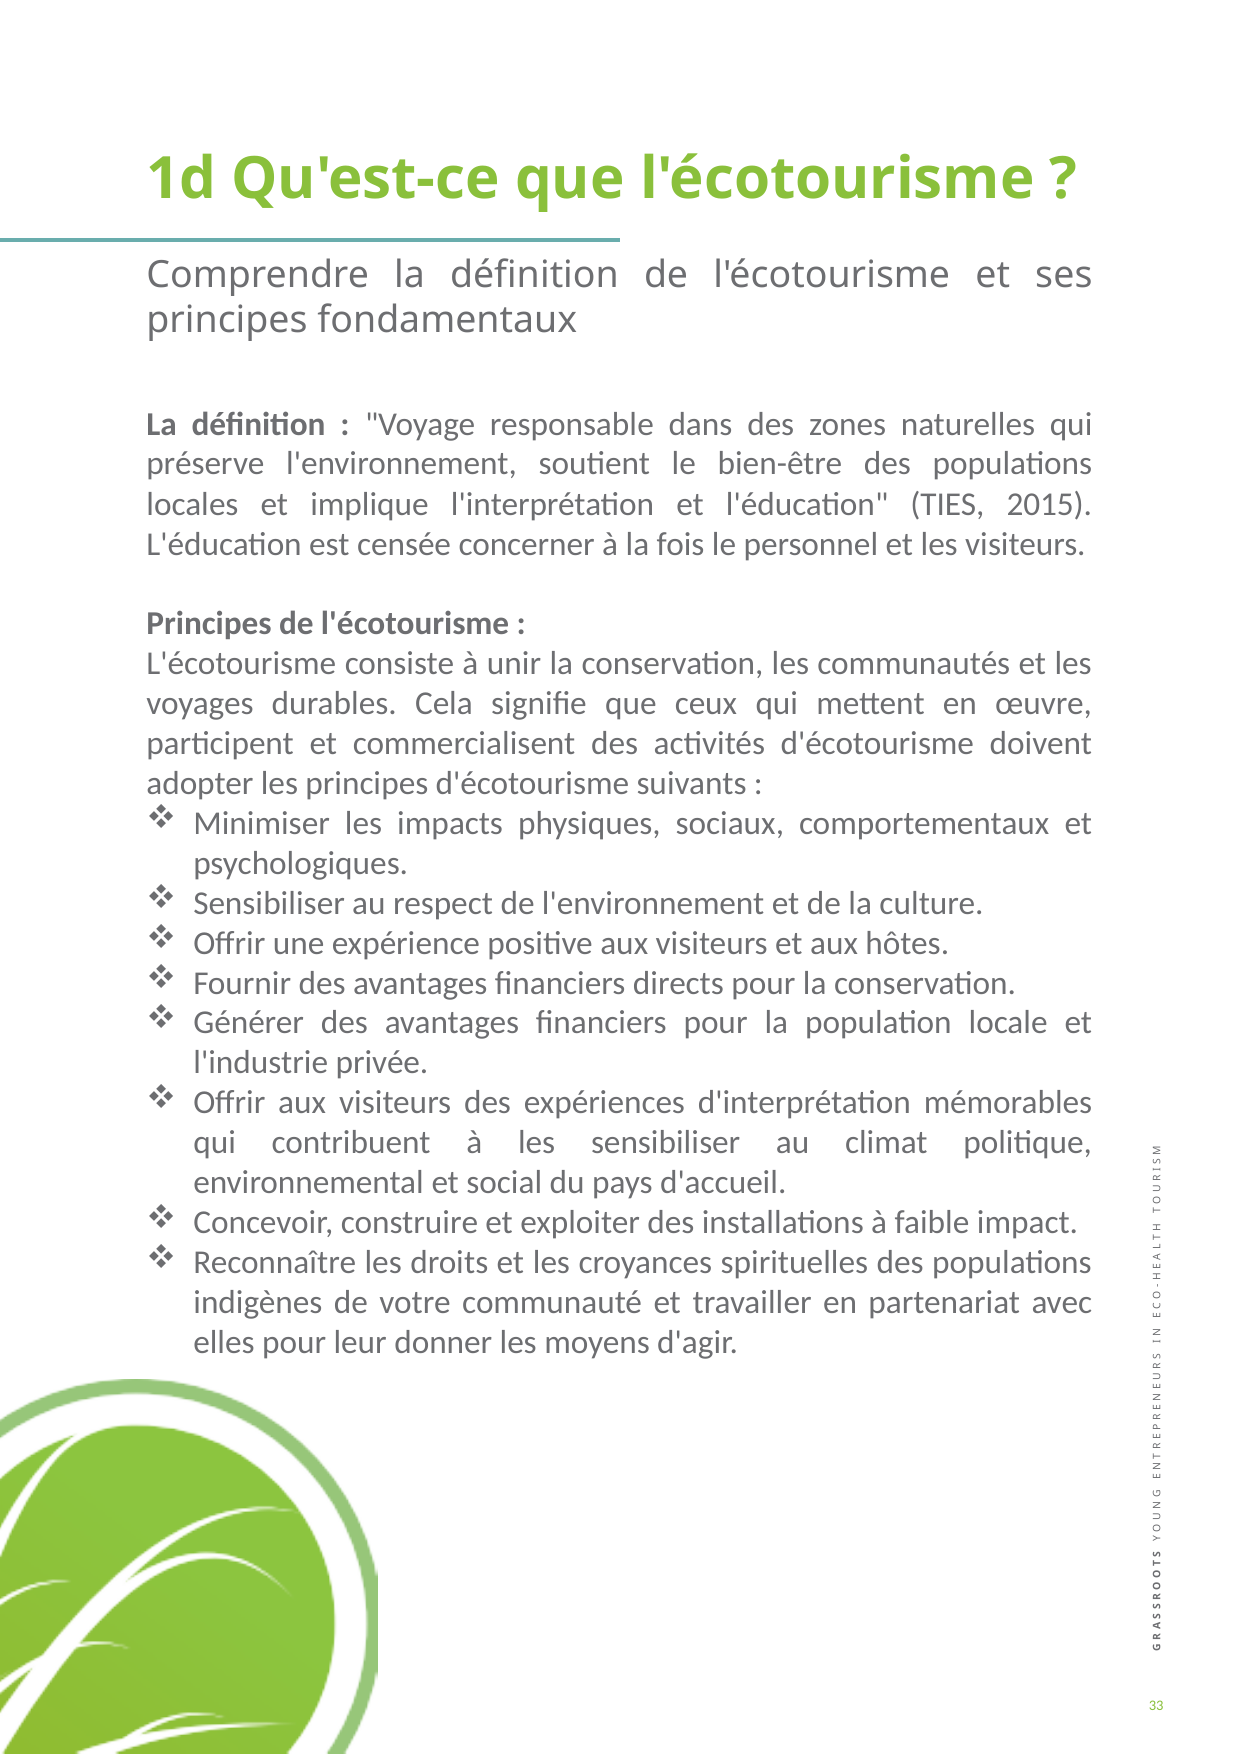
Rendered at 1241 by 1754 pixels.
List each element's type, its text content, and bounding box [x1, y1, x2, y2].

slide_number 33 [1125, 1666, 1187, 1743]
list 1d Qu'est-ce que l'écotourisme ? [131, 132, 1109, 242]
list La définition : "Voyage responsable dans des zones naturelles qui préserve l'environnement, soutient le bien-être des populations locales et implique l'interprétation et l'éducation" (TIES, 2015). L'éducation est censée concerner à la fois le personnel et les visiteurs. Principes de l'écotourisme : L'écotourisme consiste à unir la conservation, les communautés et les voyages durables. Cela signifie que ceux qui mettent en œuvre, participent et commercialisent des activités d'écotourisme doivent adopter les principes d'écotourisme suivants : Minimiser les impacts physiques, sociaux, comportementaux et psychologiques. Sensibiliser au respect de l'environnement et de la culture. Offrir une expérience positive aux visiteurs et aux hôtes. Fournir des avantages financiers directs pour la conservation. Générer des avantages financiers pour la population locale et l'industrie privée. Offrir aux visiteurs des expériences d'interprétation mémorables qui contribuent à les sensibiliser au climat politique, environnemental et social du pays d'accueil. Concevoir, construire et exploiter des installations à faible impact. Reconnaître les droits et les croyances spirituelles des populations indigènes de votre communauté et travailler en partenariat avec elles pour leur donner les moyens d'agir. [131, 394, 1109, 1609]
list Comprendre la définition de l'écotourisme et ses principes fondamentaux [131, 242, 1109, 371]
